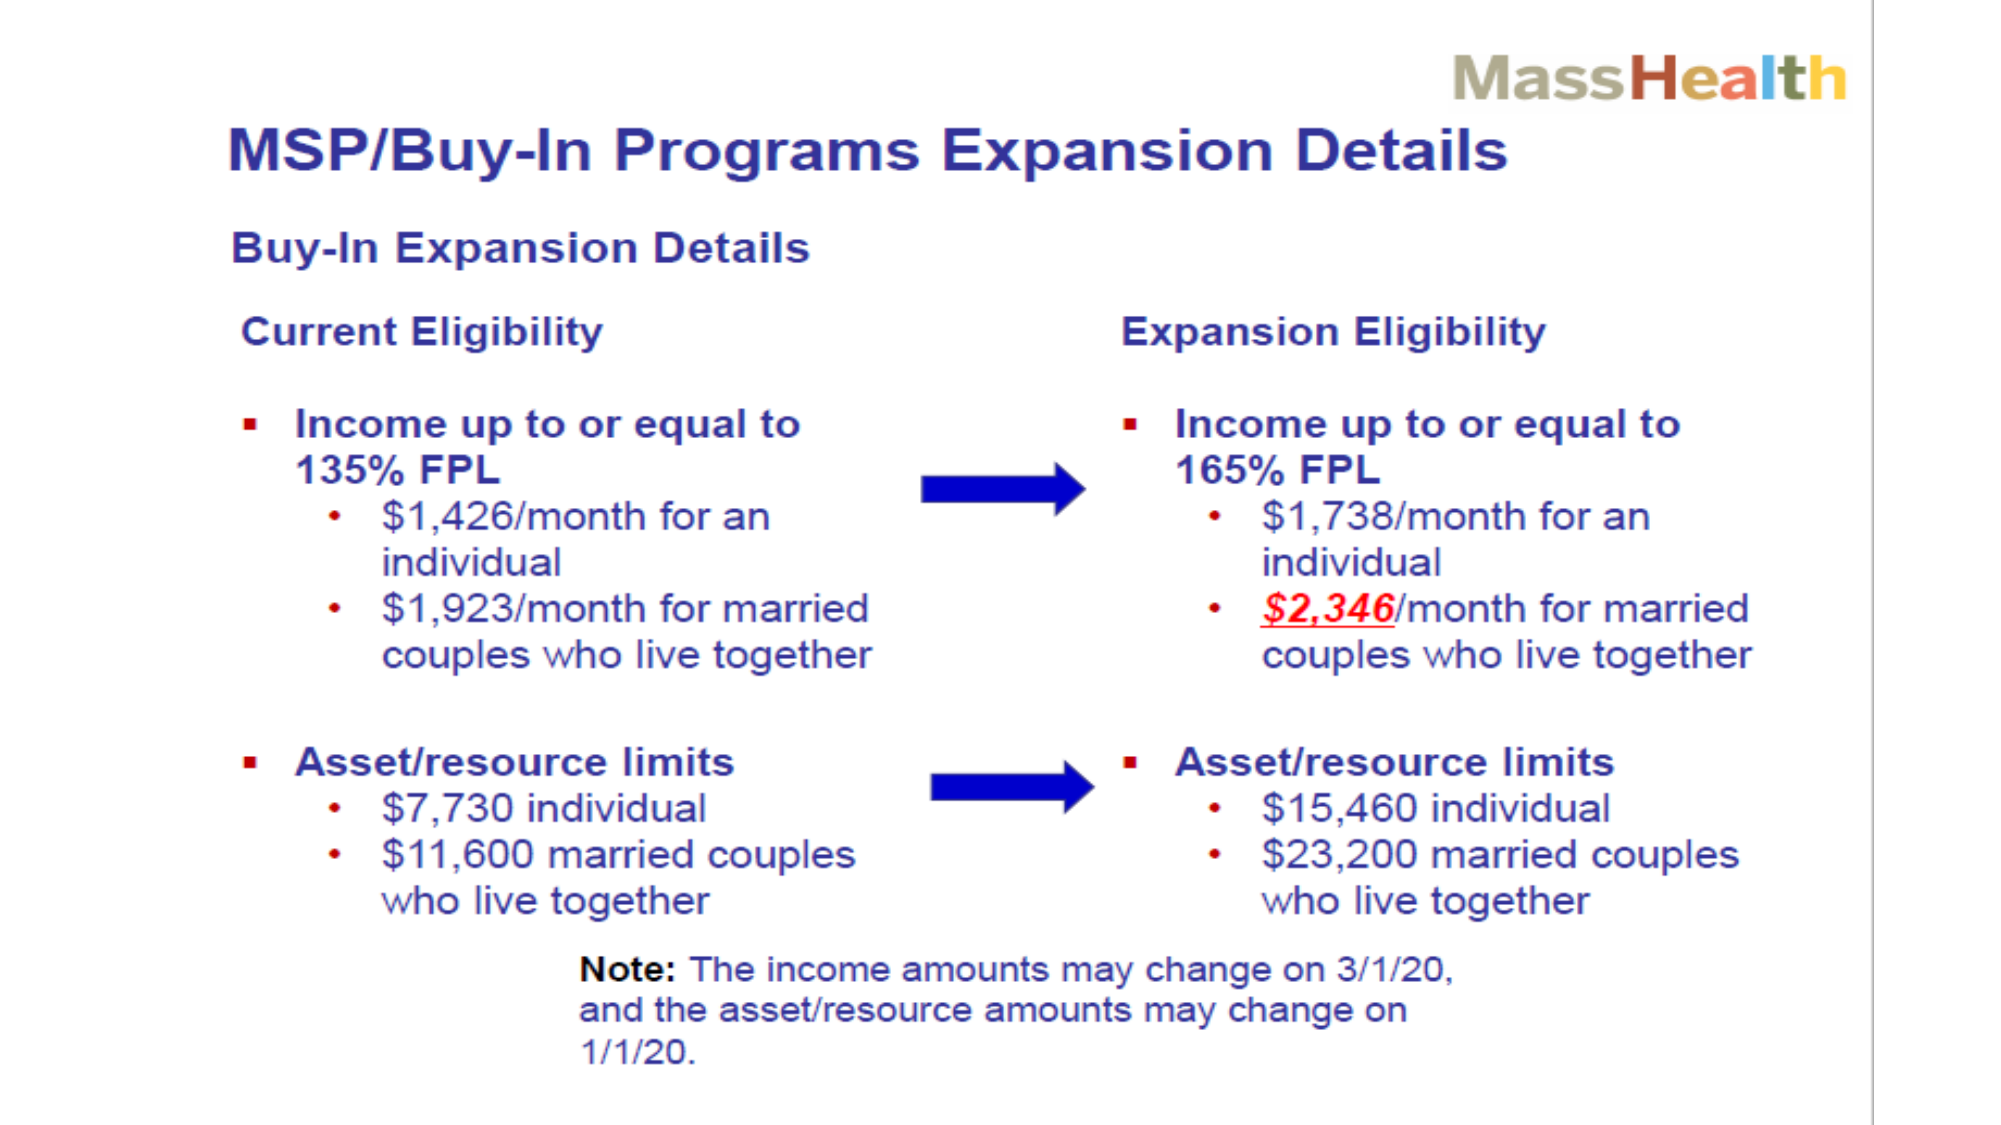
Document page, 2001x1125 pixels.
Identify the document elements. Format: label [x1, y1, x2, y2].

picture [136, 0, 1875, 1125]
